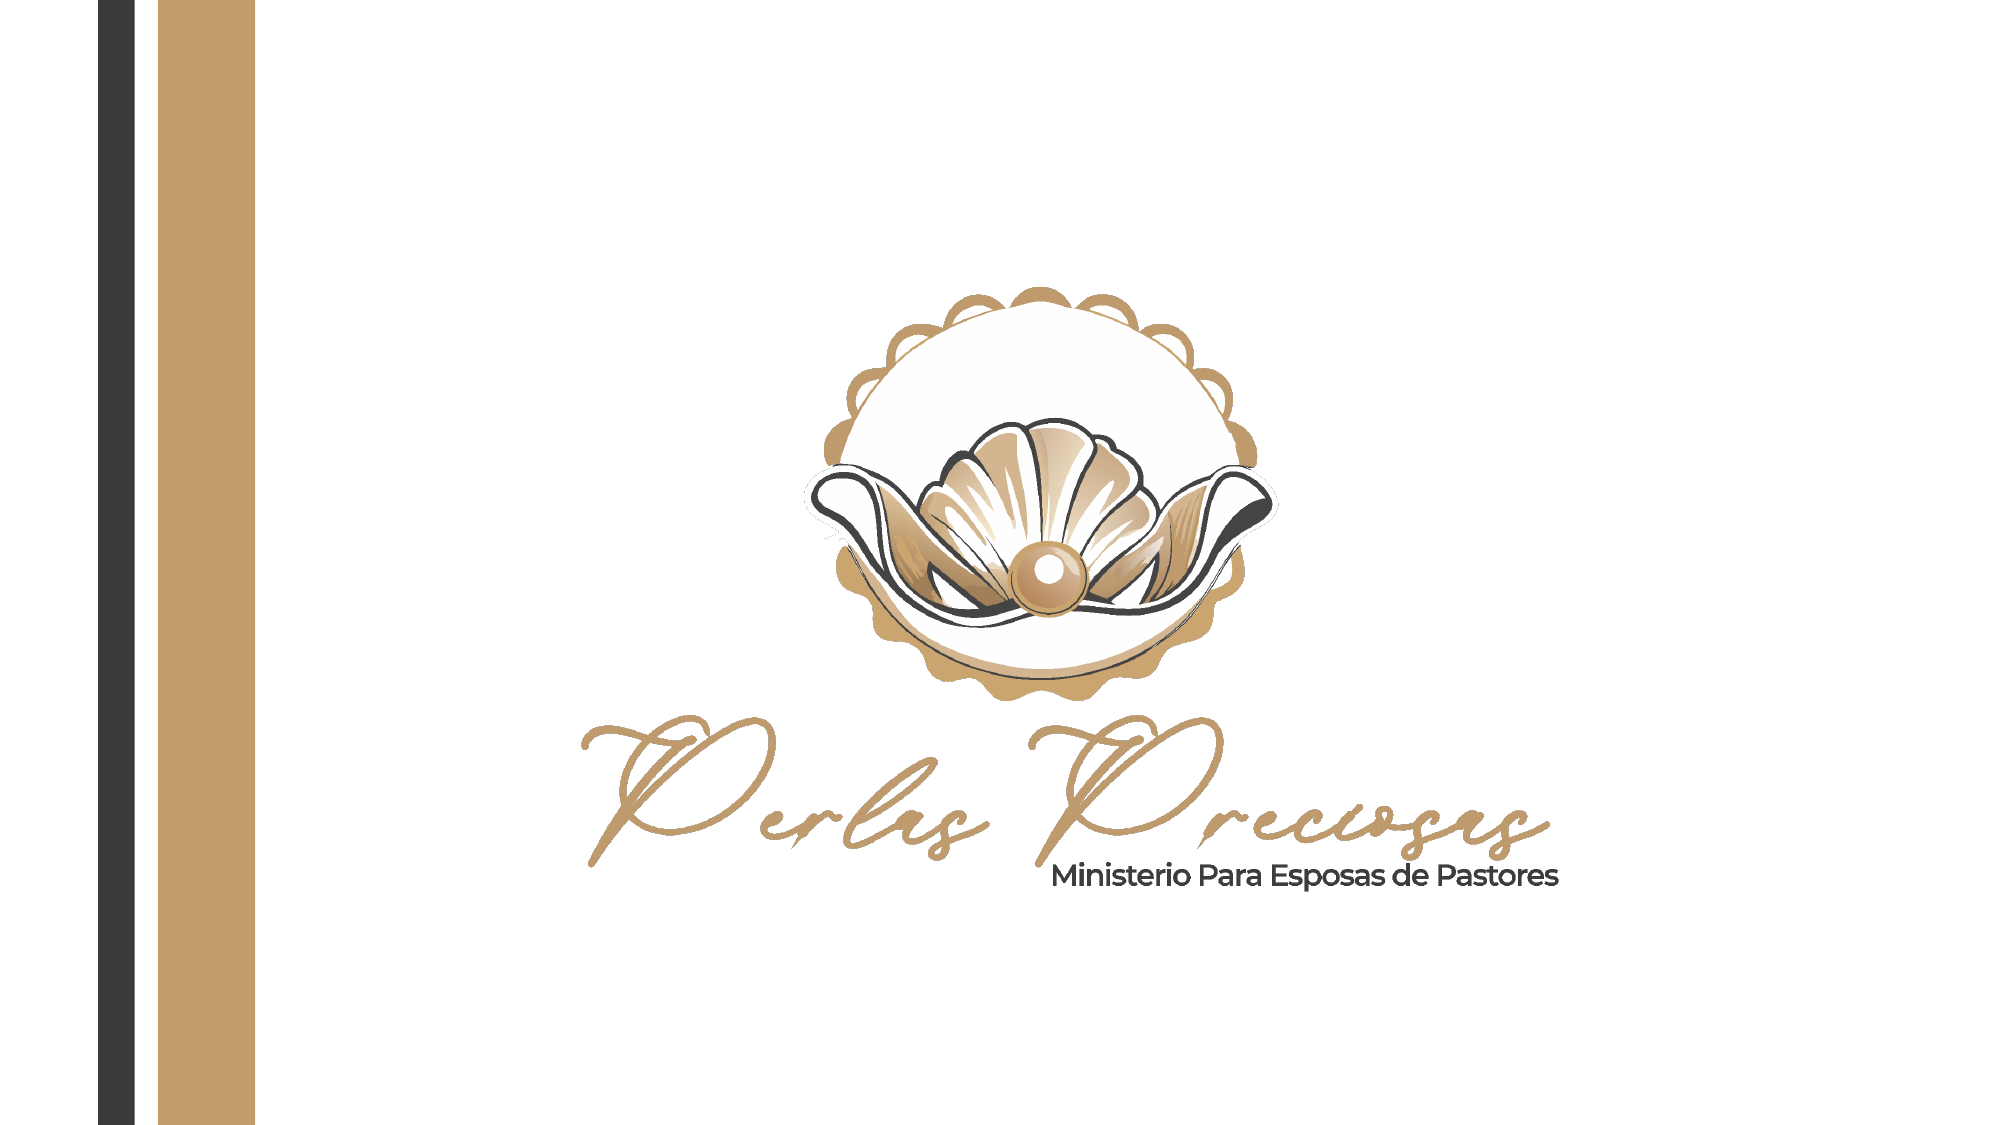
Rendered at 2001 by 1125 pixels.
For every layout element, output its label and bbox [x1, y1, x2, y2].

picture [399, 0, 1728, 1125]
text_box [156, 0, 257, 1125]
text_box [96, 0, 136, 1125]
